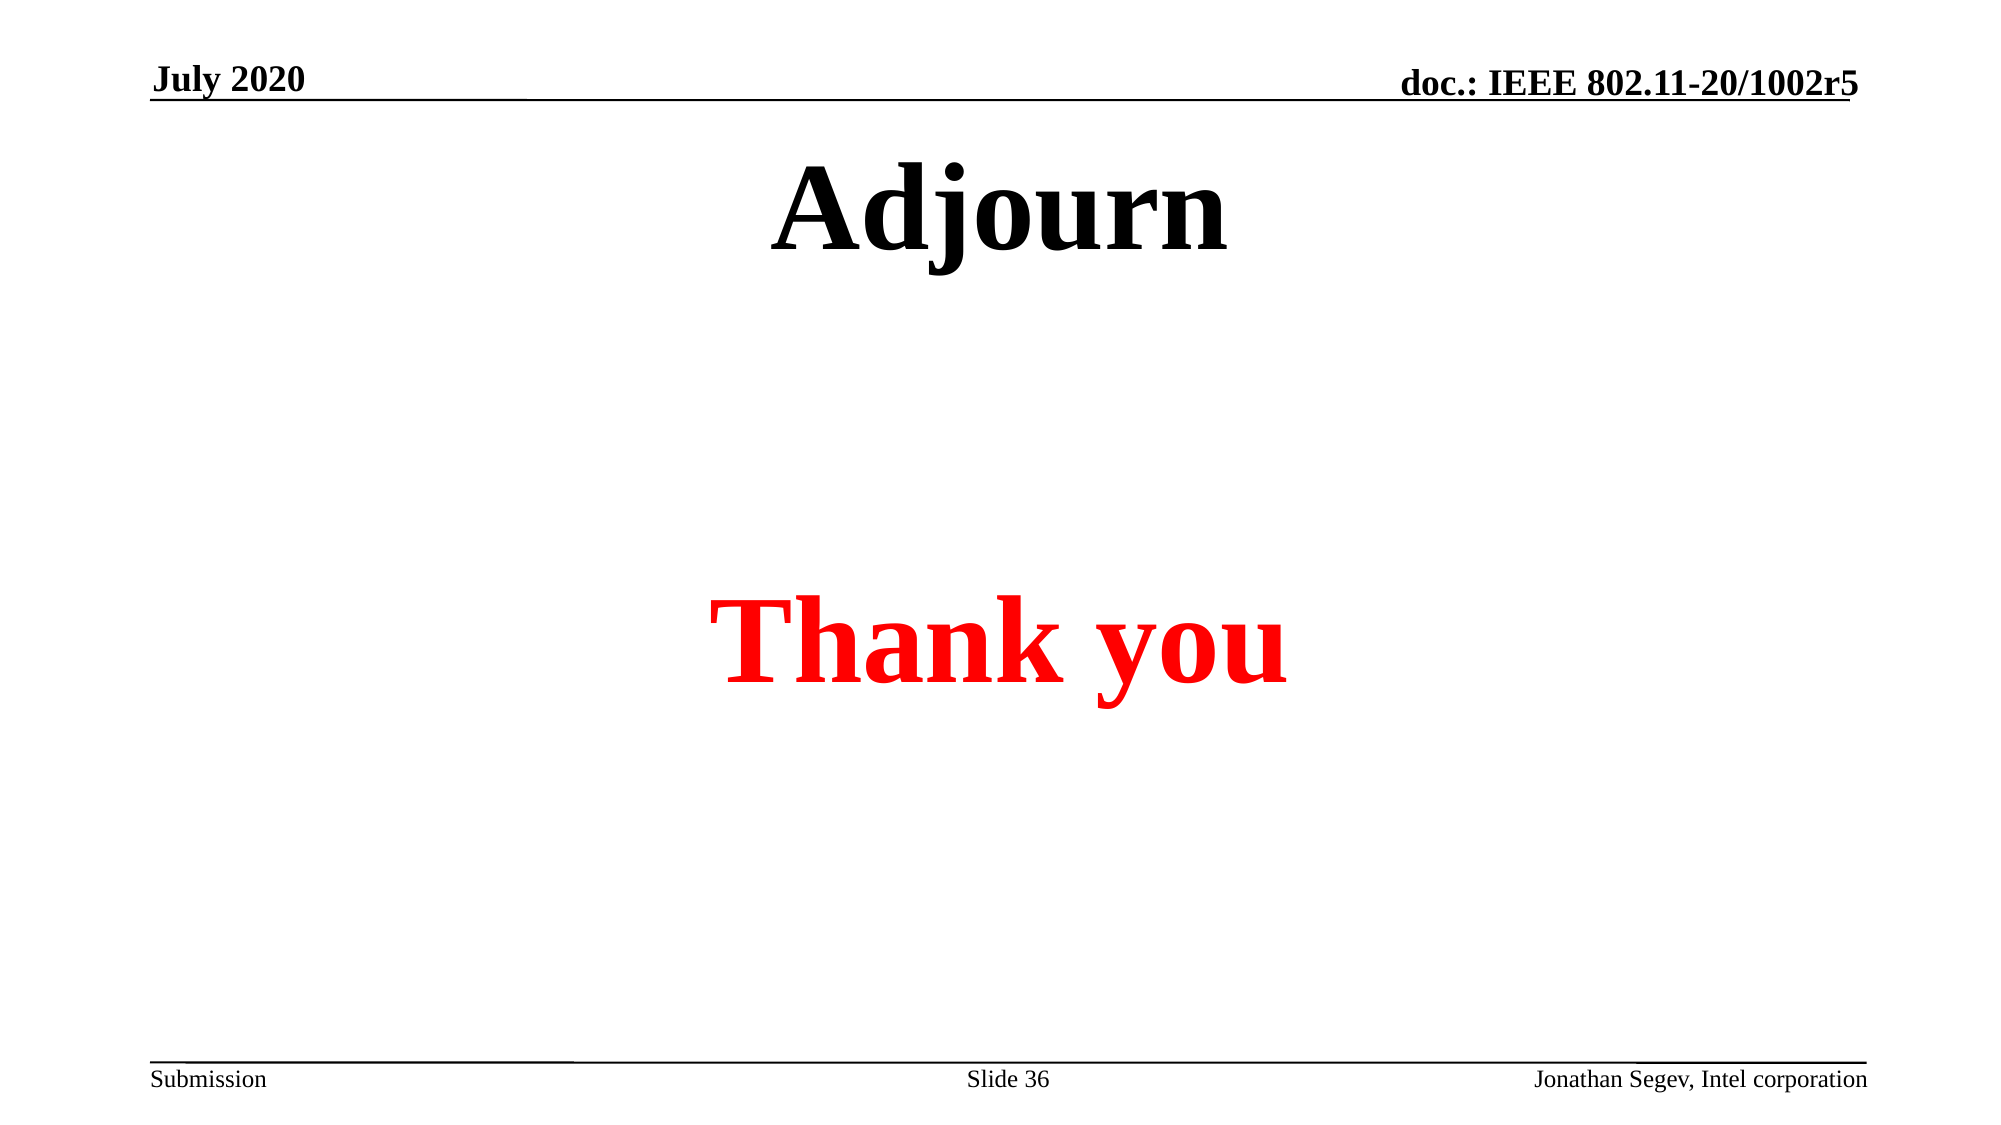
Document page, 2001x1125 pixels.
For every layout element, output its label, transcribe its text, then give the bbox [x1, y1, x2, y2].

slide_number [152, 54, 563, 100]
list Thank you [149, 324, 1850, 1000]
slide_number Slide 36 [950, 1061, 1067, 1123]
footer Jonathan Segev, Intel corporation [1171, 1061, 1869, 1093]
title Adjourn [149, 112, 1850, 288]
